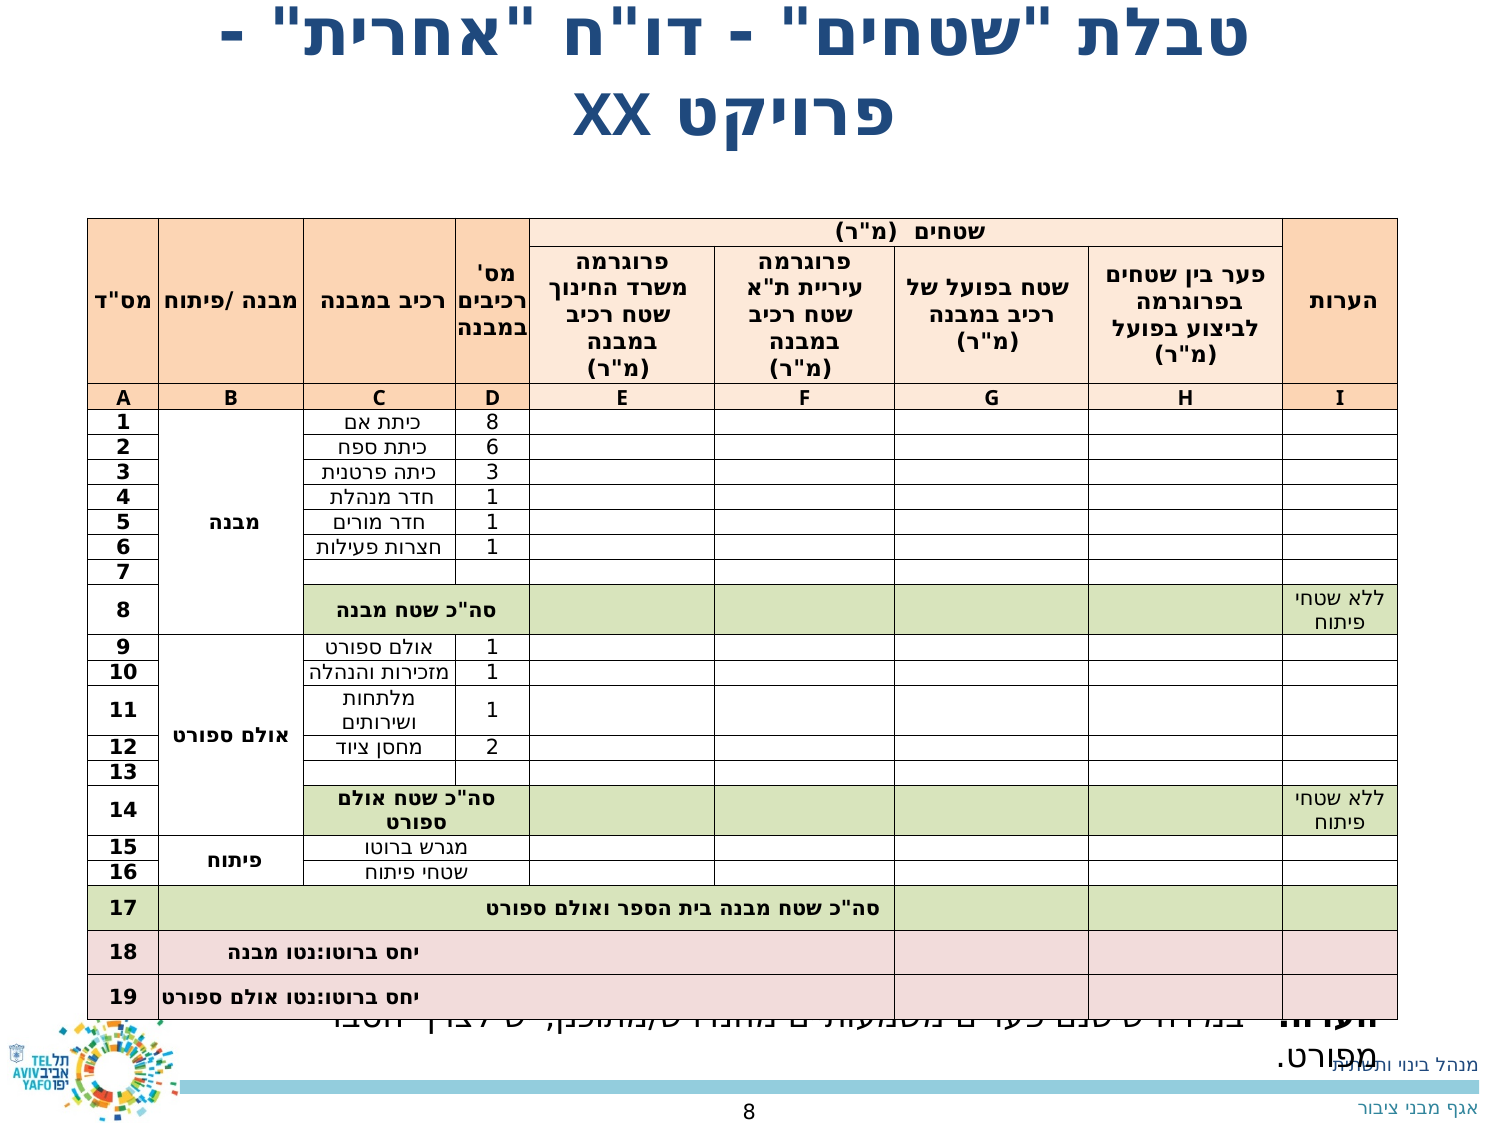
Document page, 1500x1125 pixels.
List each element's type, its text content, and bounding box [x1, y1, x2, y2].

table_cell 15 [88, 836, 158, 860]
table_cell [1089, 635, 1282, 660]
table_cell G [895, 384, 1088, 409]
table_cell פיתוח [159, 836, 303, 885]
table_cell חדר מנהלת [304, 485, 455, 509]
table_cell 11 [88, 686, 158, 735]
table_cell [1283, 410, 1397, 434]
table_header מס"ד [88, 219, 158, 383]
table_cell [1283, 510, 1397, 534]
table_cell מזכירות והנהלה [304, 661, 455, 685]
table_cell [895, 836, 1088, 860]
table_cell 1 [88, 410, 158, 434]
table_cell [530, 635, 714, 660]
table_cell סה"כ שטח מבנה [304, 585, 529, 634]
table_cell 1 [456, 661, 529, 685]
table_cell כיתה פרטנית [304, 460, 455, 484]
table_cell 16 [88, 861, 158, 885]
table_cell [715, 485, 894, 509]
table_cell [1283, 460, 1397, 484]
table_cell חדר מורים [304, 510, 455, 534]
table_cell [1089, 435, 1282, 459]
table_cell יחס ברוטו:נטו מבנה [159, 931, 434, 974]
table_cell [1089, 485, 1282, 509]
table_cell [715, 410, 894, 434]
table_cell [530, 460, 714, 484]
table_cell [530, 861, 714, 885]
table_cell [1089, 886, 1282, 930]
table_cell [895, 736, 1088, 760]
table_header הערות [1283, 219, 1397, 383]
table_cell [715, 560, 894, 584]
table_cell [1089, 736, 1282, 760]
table_cell מבנה [159, 410, 303, 634]
table_cell 1 [456, 686, 529, 735]
table_cell [1283, 535, 1397, 559]
table_cell [895, 635, 1088, 660]
table_cell [530, 761, 714, 785]
table_cell סה"כ שטח אולם ספורט [304, 786, 529, 835]
table_cell [715, 761, 894, 785]
table_header מבנה /פיתוח [159, 219, 303, 383]
table_cell 6 [88, 535, 158, 559]
table_cell [715, 585, 894, 634]
table_cell [1283, 686, 1397, 735]
table_cell 2 [456, 736, 529, 760]
table_cell 7 [88, 560, 158, 584]
table_cell 4 [88, 485, 158, 509]
table_cell 9 [88, 635, 158, 660]
table_cell [1089, 460, 1282, 484]
table_cell [715, 836, 894, 860]
table_cell ללא שטחי פיתוח [1283, 585, 1397, 634]
table_cell [530, 686, 714, 735]
table_cell סה"כ שטח מבנה בית הספר ואולם ספורט [159, 886, 894, 930]
table_cell [715, 661, 894, 685]
table_cell פער בין שטחים בפרוגרמה לביצוע בפועל (מ"ר) [1089, 247, 1282, 383]
table_cell [895, 510, 1088, 534]
table_cell E [530, 384, 714, 409]
table_cell [715, 861, 894, 885]
table_cell חצרות פעילות [304, 535, 455, 559]
table_header שטחים (מ"ר) [530, 219, 1282, 246]
table_cell [434, 975, 557, 1019]
table_cell [1283, 836, 1397, 860]
table_cell [1283, 761, 1397, 785]
table_cell 13 [88, 761, 158, 785]
table_cell [1089, 761, 1282, 785]
table_cell [895, 761, 1088, 785]
table_cell [1089, 975, 1282, 1019]
table_cell [715, 736, 894, 760]
table_cell D [456, 384, 529, 409]
table_cell [837, 931, 894, 974]
table_cell [1089, 510, 1282, 534]
table_cell [895, 886, 1088, 930]
table_cell [530, 786, 714, 835]
table_cell [434, 931, 557, 974]
table_cell [895, 535, 1088, 559]
table_cell 1 [456, 535, 529, 559]
table_cell 2 [88, 435, 158, 459]
table_cell F [715, 384, 894, 409]
table_cell שטח בפועל של רכיב במבנה (מ"ר) [895, 247, 1088, 383]
table_cell 8 [456, 410, 529, 434]
table_cell [530, 560, 714, 584]
table_cell [1089, 931, 1282, 974]
table_cell 8 [88, 585, 158, 634]
table_cell 12 [88, 736, 158, 760]
table_cell [456, 560, 529, 584]
table_cell [715, 510, 894, 534]
table_cell [895, 861, 1088, 885]
table_cell [837, 975, 894, 1019]
table_cell [681, 975, 837, 1019]
table_cell [715, 460, 894, 484]
table_cell שטחי פיתוח [304, 861, 529, 885]
table_cell [530, 736, 714, 760]
table_cell [1283, 931, 1397, 974]
table_cell אולם ספורט [304, 635, 455, 660]
table_cell [456, 761, 529, 785]
table_cell [715, 435, 894, 459]
table_cell 1 [456, 510, 529, 534]
table_cell פרוגרמה משרד החינוך שטח רכיב במבנה (מ"ר) [530, 247, 714, 383]
table_cell [1089, 836, 1282, 860]
table_cell [895, 460, 1088, 484]
table_cell [1283, 635, 1397, 660]
table_cell [895, 786, 1088, 835]
table_cell [530, 410, 714, 434]
table_cell [895, 485, 1088, 509]
table_cell 14 [88, 786, 158, 835]
table_cell 10 [88, 661, 158, 685]
table_cell [1089, 560, 1282, 584]
table_cell [1283, 736, 1397, 760]
table_cell פרוגרמה עיריית ת"א שטח רכיב במבנה (מ"ר) [715, 247, 894, 383]
table_cell [1283, 435, 1397, 459]
table_cell 17 [88, 886, 158, 930]
table_cell [895, 931, 1088, 974]
table_cell [895, 560, 1088, 584]
table_cell יחס ברוטו:נטו אולם ספורט [159, 975, 434, 1019]
table_cell [1089, 535, 1282, 559]
table_cell [1283, 560, 1397, 584]
table_cell [1283, 861, 1397, 885]
picture [7, 1013, 180, 1123]
table_cell [895, 686, 1088, 735]
table_cell [557, 975, 681, 1019]
table_cell [1089, 861, 1282, 885]
table_cell B [159, 384, 303, 409]
table_cell [304, 560, 455, 584]
table_cell מגרש ברוטו [304, 836, 529, 860]
table_cell [530, 661, 714, 685]
table_cell 1 [456, 635, 529, 660]
table_cell מחסן ציוד [304, 736, 455, 760]
table_cell [1089, 686, 1282, 735]
table_cell [681, 931, 837, 974]
table_cell [895, 975, 1088, 1019]
table_cell 19 [88, 975, 158, 1019]
table_cell [530, 510, 714, 534]
table_cell אולם ספורט [159, 635, 303, 835]
table_cell [530, 435, 714, 459]
table_cell [715, 686, 894, 735]
table_cell [1089, 661, 1282, 685]
table_cell כיתת אם [304, 410, 455, 434]
table_cell [895, 585, 1088, 634]
table_cell [304, 761, 455, 785]
table_cell [1089, 410, 1282, 434]
table_cell 6 [456, 435, 529, 459]
table_cell I [1283, 384, 1397, 409]
table_cell [895, 661, 1088, 685]
table_cell [530, 585, 714, 634]
table_header מס' רכיבים במבנה [456, 219, 529, 383]
text_box טבלת "שטחים" - דו"ח "אחרית" - פרויקט XX [94, 16, 1375, 121]
table_cell [895, 435, 1088, 459]
table_cell כיתת ספח [304, 435, 455, 459]
table_header רכיב במבנה [304, 219, 455, 383]
table_cell [530, 535, 714, 559]
table_cell [530, 836, 714, 860]
table_cell [1089, 585, 1282, 634]
table_cell [1283, 886, 1397, 930]
table_cell [530, 485, 714, 509]
table_cell 3 [456, 460, 529, 484]
table_cell 1 [456, 485, 529, 509]
table_cell [715, 635, 894, 660]
table_cell [715, 786, 894, 835]
table_cell [1283, 661, 1397, 685]
text_box הערה: במידה שישנם פערים משמעותיים מהנדרש/מתוכנן, יש לצרף הסבר מפורט. [277, 1020, 1394, 1082]
table_cell 18 [88, 931, 158, 974]
table_cell [895, 410, 1088, 434]
table_cell C [304, 384, 455, 409]
table_cell [1089, 786, 1282, 835]
table_cell ללא שטחי פיתוח [1283, 786, 1397, 835]
table_cell [715, 535, 894, 559]
table_cell A [88, 384, 158, 409]
table_cell [1283, 975, 1397, 1019]
table_cell מלתחות ושירותים [304, 686, 455, 735]
table_cell [1283, 485, 1397, 509]
table_cell 3 [88, 460, 158, 484]
table_cell [557, 931, 681, 974]
table_cell 5 [88, 510, 158, 534]
table_cell H [1089, 384, 1282, 409]
